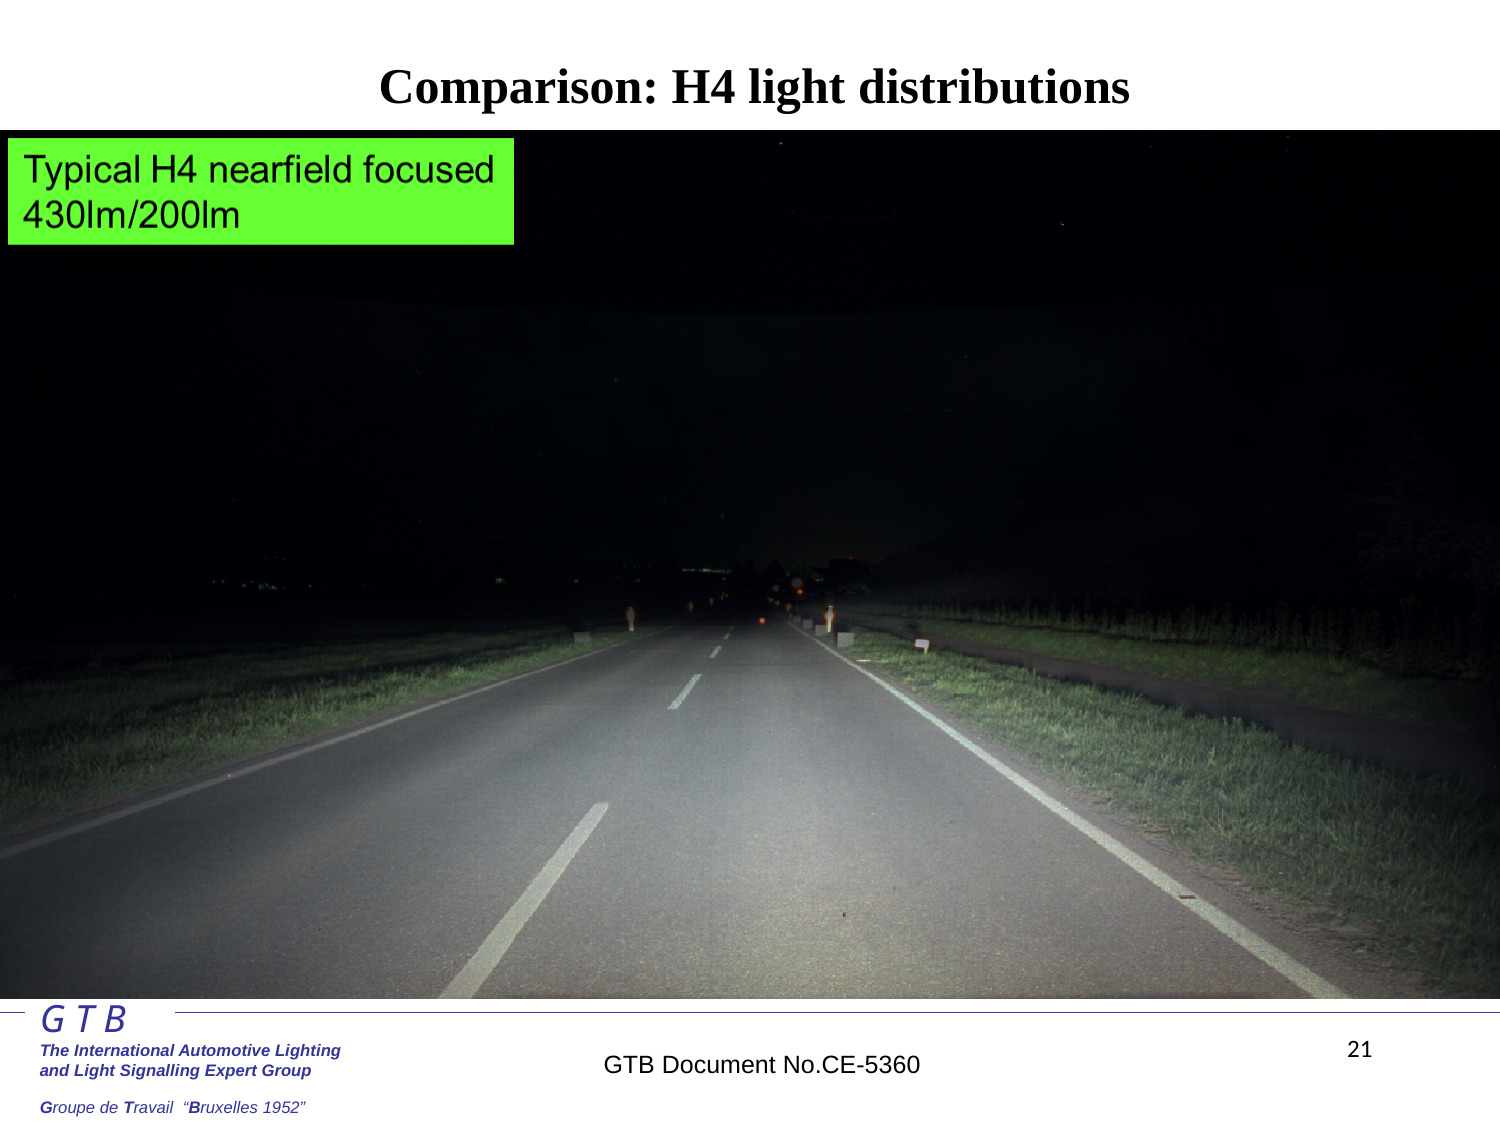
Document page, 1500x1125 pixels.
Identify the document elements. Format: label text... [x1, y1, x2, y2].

text_box GTB Document No.CE-5360 [505, 1025, 1020, 1101]
text_box Comparison: H4 light distributions [227, 45, 1283, 121]
picture [0, 130, 1500, 999]
slide_number 21 [1074, 1024, 1388, 1101]
